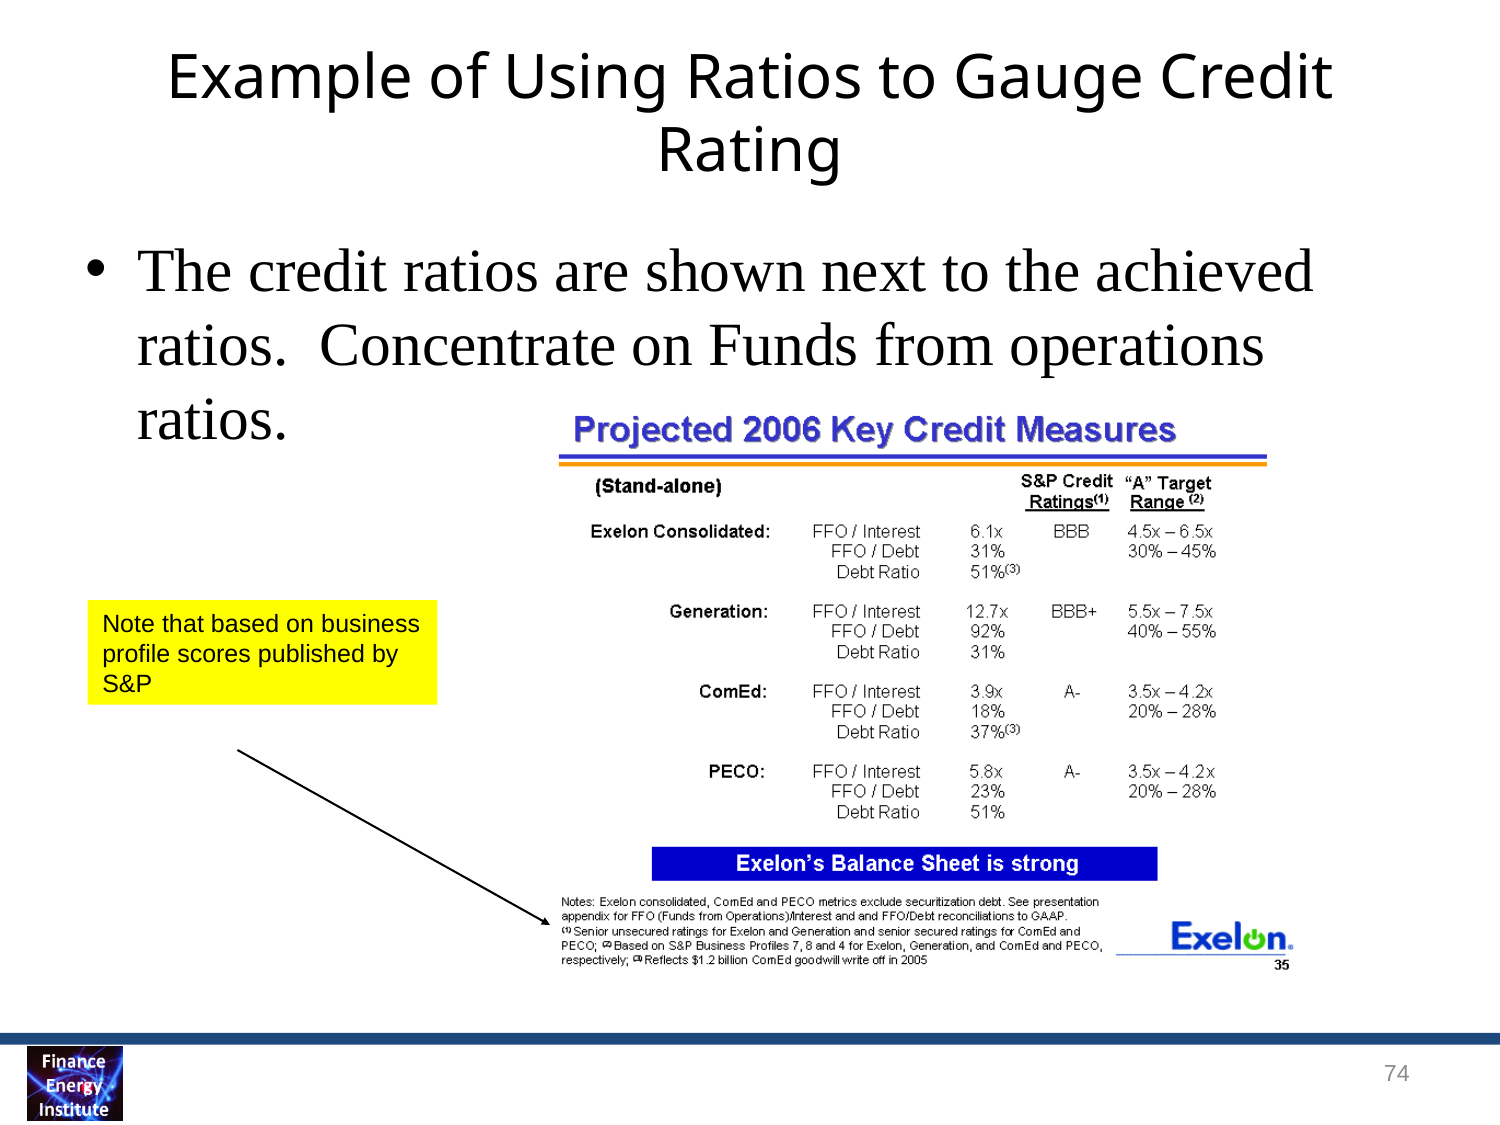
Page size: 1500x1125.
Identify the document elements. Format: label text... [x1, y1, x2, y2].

slide_number 74 [1074, 1042, 1425, 1103]
list The credit ratios are shown next to the achieved ratios. Concentrate on Funds from operations ratios. [70, 222, 1430, 1032]
text_box Note that based on business profile scores published by S&P [87, 600, 438, 705]
title Example of Using Ratios to Gauge Credit Rating [70, 56, 1430, 164]
picture [27, 1046, 123, 1121]
picture [524, 393, 1313, 985]
